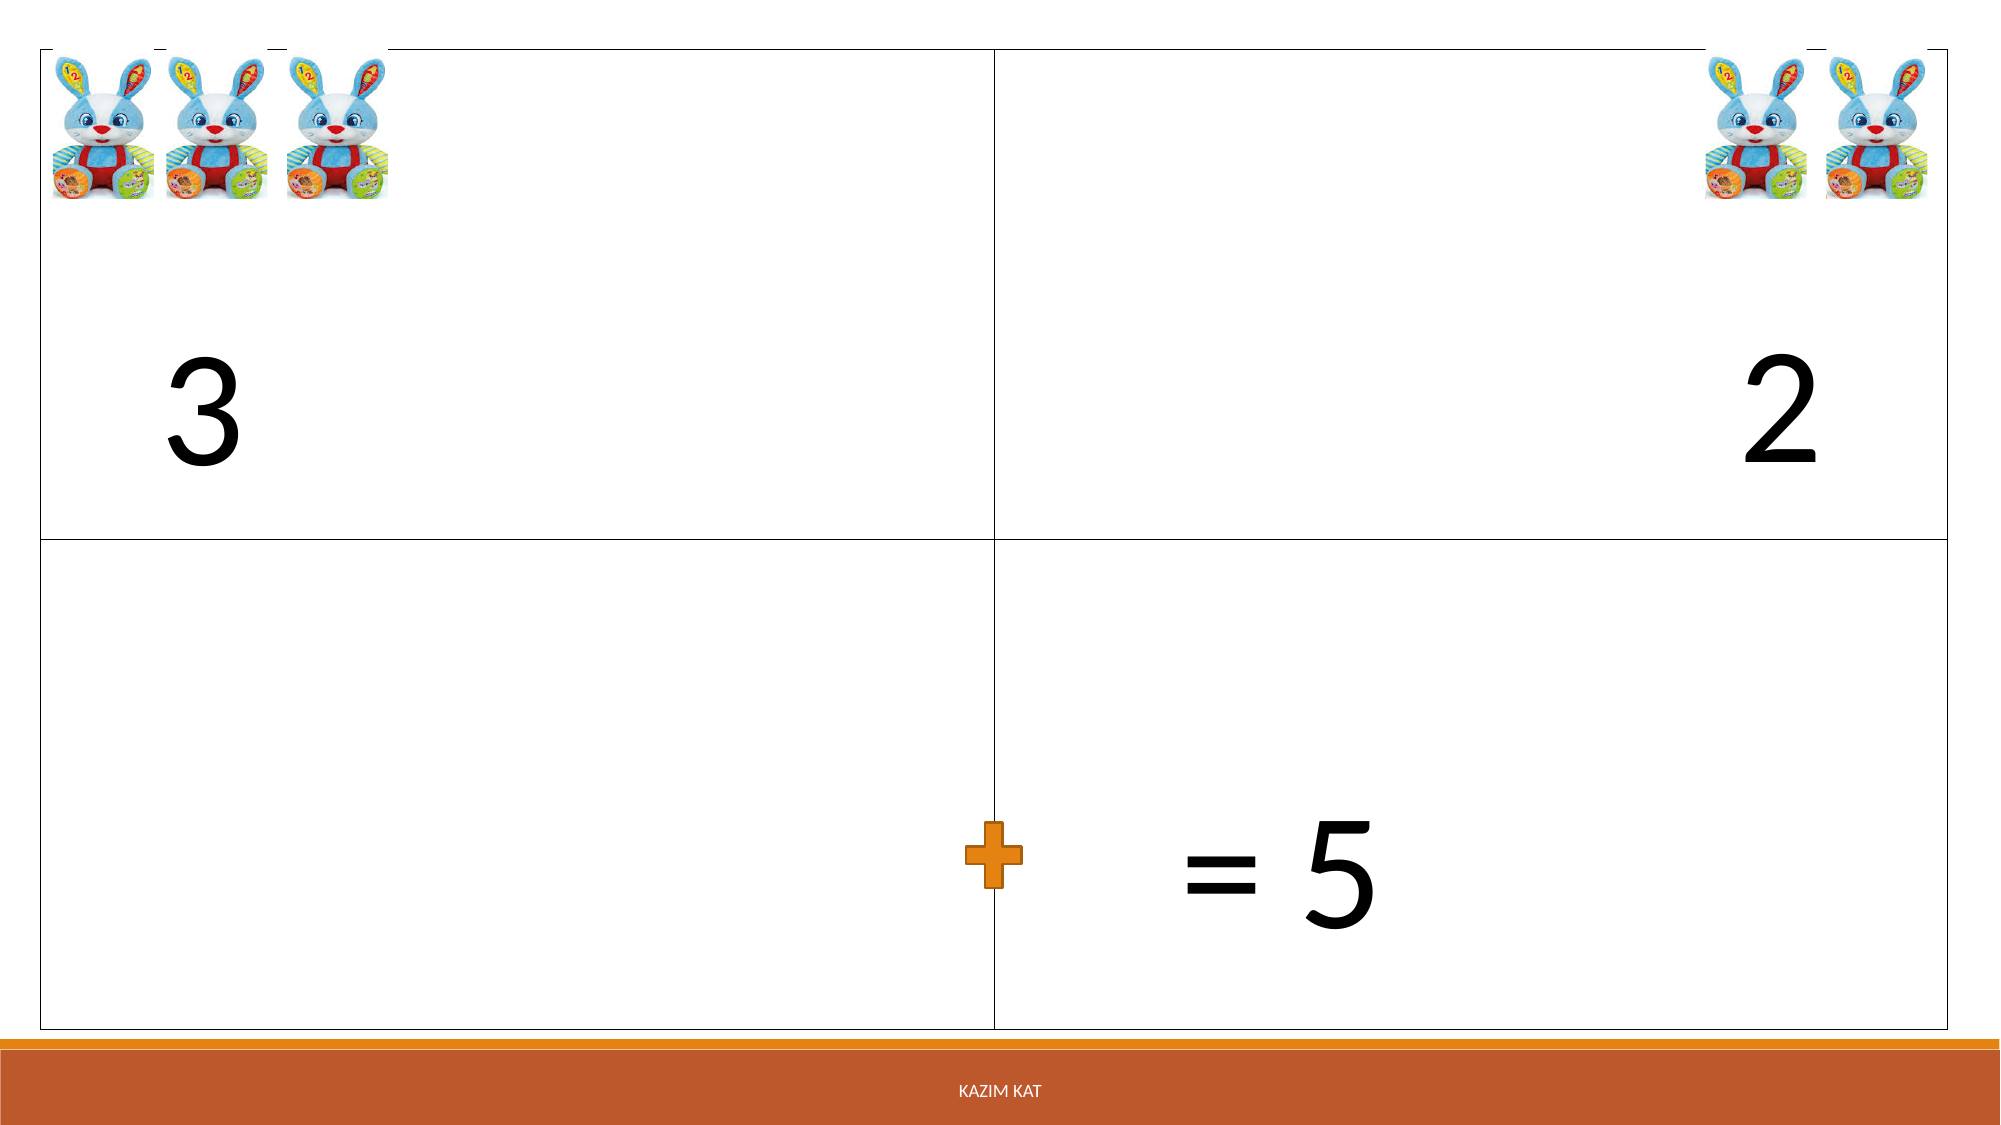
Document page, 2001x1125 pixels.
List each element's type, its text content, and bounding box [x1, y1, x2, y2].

picture [1705, 48, 1808, 199]
picture [52, 48, 155, 199]
table_header [41, 50, 994, 539]
text_box 5 [1283, 754, 1402, 970]
text_box 2 [1723, 288, 1846, 503]
text_box [965, 821, 1023, 889]
text_box = [1165, 754, 1283, 970]
picture [165, 48, 268, 199]
footer Kazım KAT [604, 1059, 1396, 1120]
picture [1825, 48, 1928, 199]
table_header [995, 50, 1947, 539]
table_cell [995, 540, 1947, 1029]
text_box 3 [146, 291, 268, 507]
picture [286, 48, 389, 199]
table_cell [41, 540, 994, 1029]
